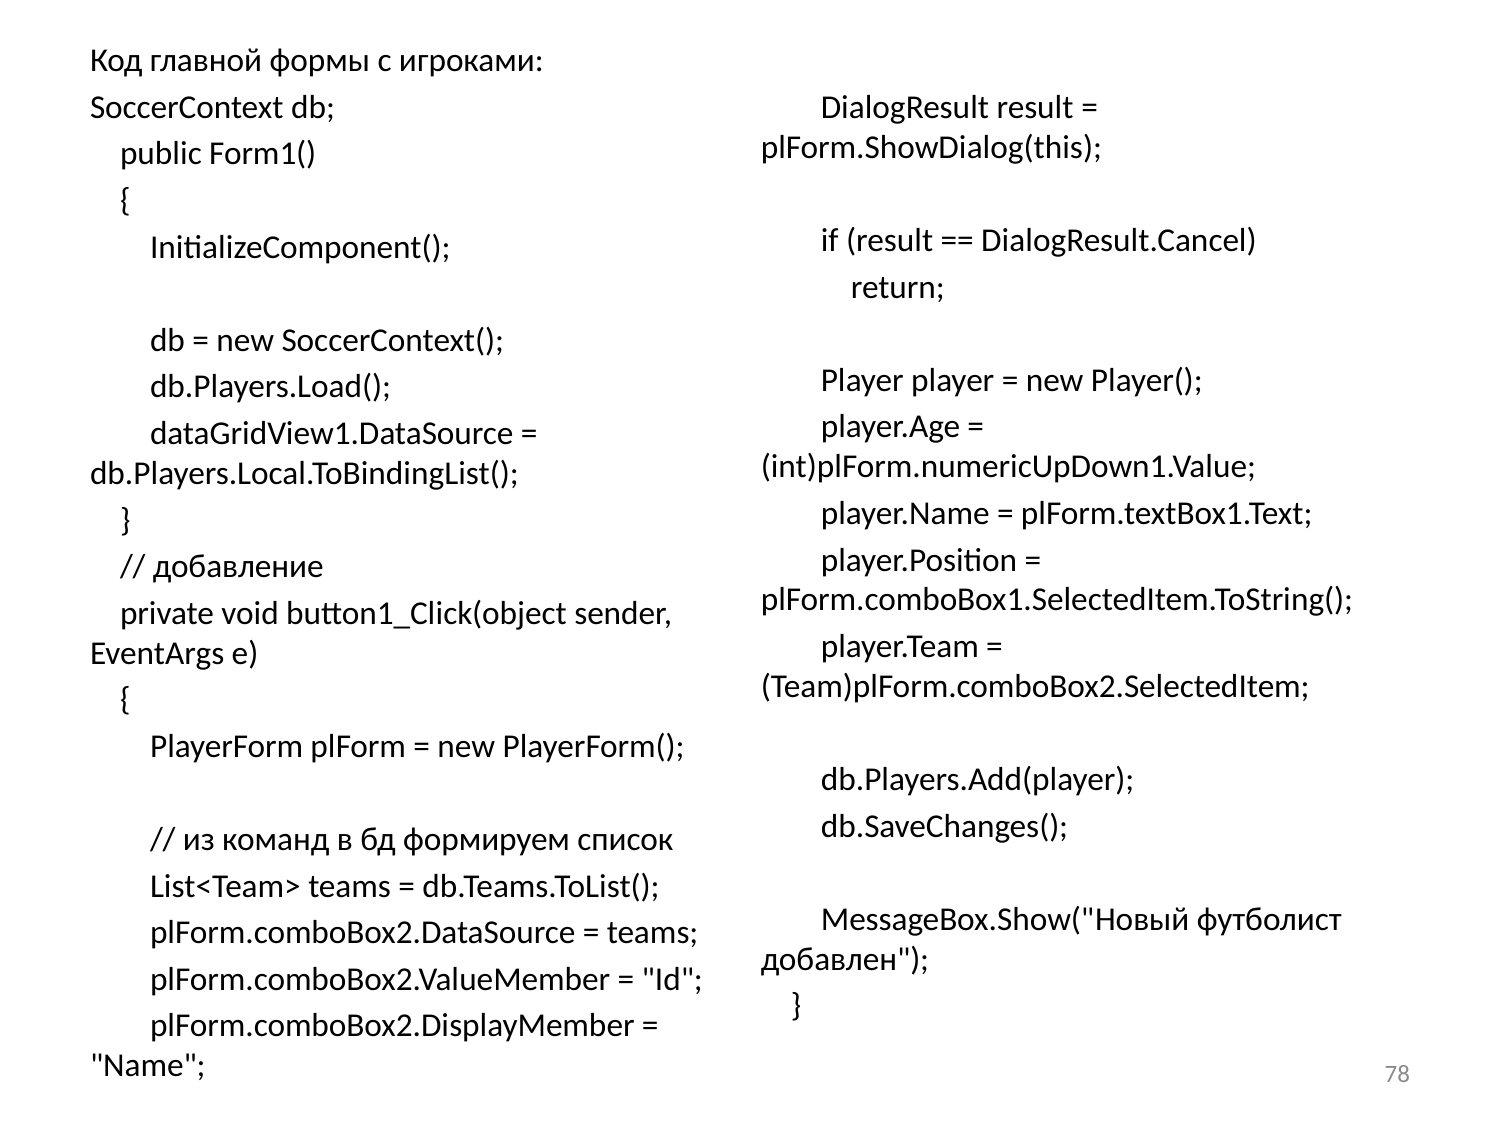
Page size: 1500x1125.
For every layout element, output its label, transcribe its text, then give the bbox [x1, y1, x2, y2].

slide_number 78 [1074, 1042, 1425, 1103]
list Код главной формы с игроками: SoccerContext db; public Form1() { InitializeComponent(); db = new SoccerContext(); db.Players.Load(); dataGridView1.DataSource = db.Players.Local.ToBindingList(); } // добавление private void button1_Click(object sender, EventArgs e) { PlayerForm plForm = new PlayerForm(); // из команд в бд формируем список List<Team> teams = db.Teams.ToList(); plForm.comboBox2.DataSource = teams; plForm.comboBox2.ValueMember = "Id"; plForm.comboBox2.DisplayMember = "Name"; DialogResult result = plForm.ShowDialog(this); if (result == DialogResult.Cancel) return; Player player = new Player(); player.Age = (int)plForm.numericUpDown1.Value; player.Name = plForm.textBox1.Text; player.Position = plForm.comboBox1.SelectedItem.ToString(); player.Team = (Team)plForm.comboBox2.SelectedItem; db.Players.Add(player); db.SaveChanges(); MessageBox.Show("Новый футболист добавлен"); } [75, 30, 1447, 1047]
